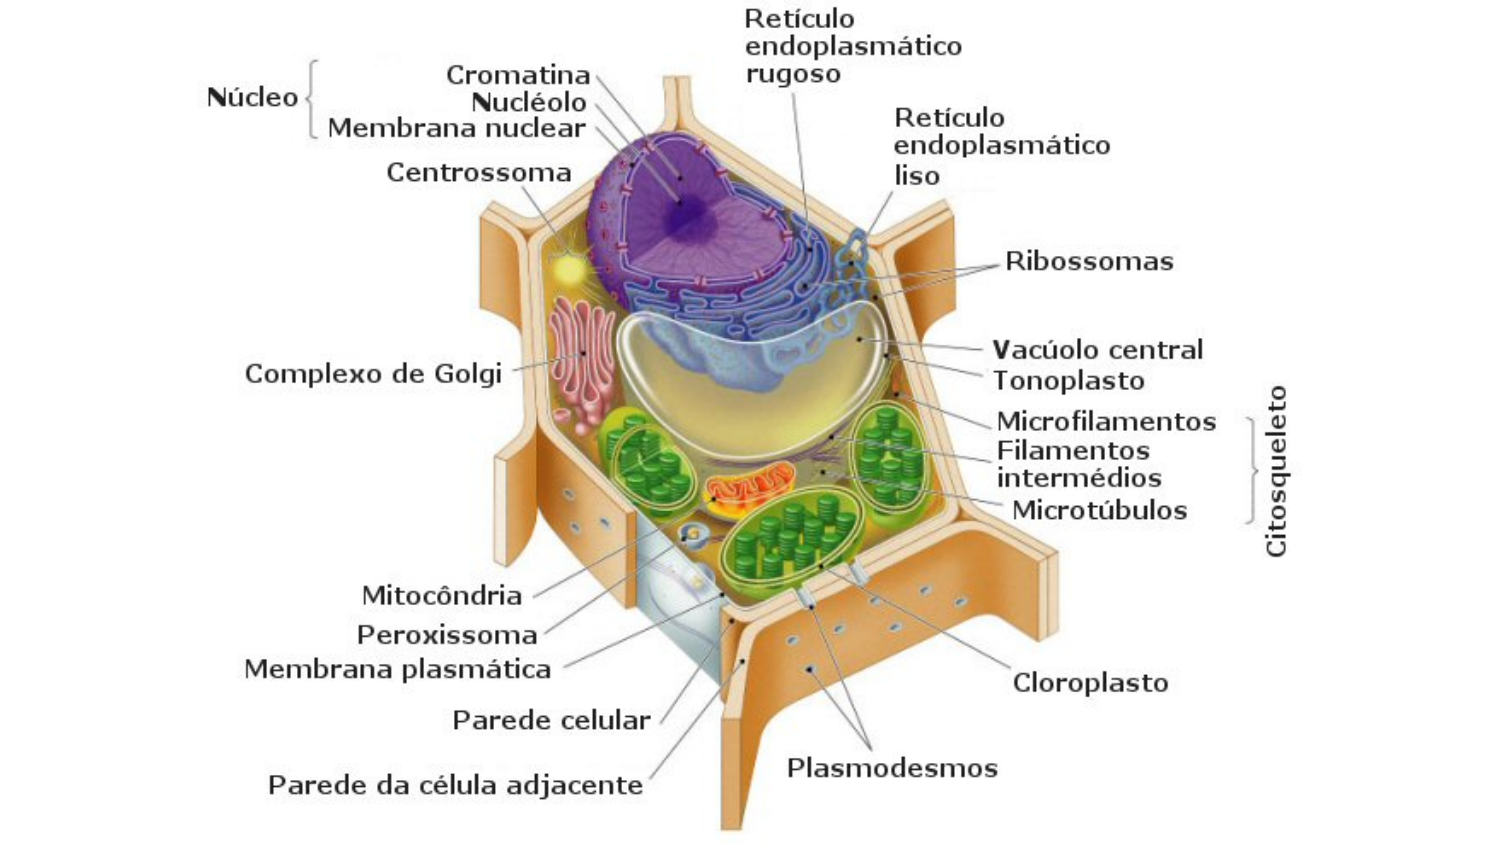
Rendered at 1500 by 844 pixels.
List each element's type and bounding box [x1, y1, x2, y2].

picture [197, 0, 1303, 844]
